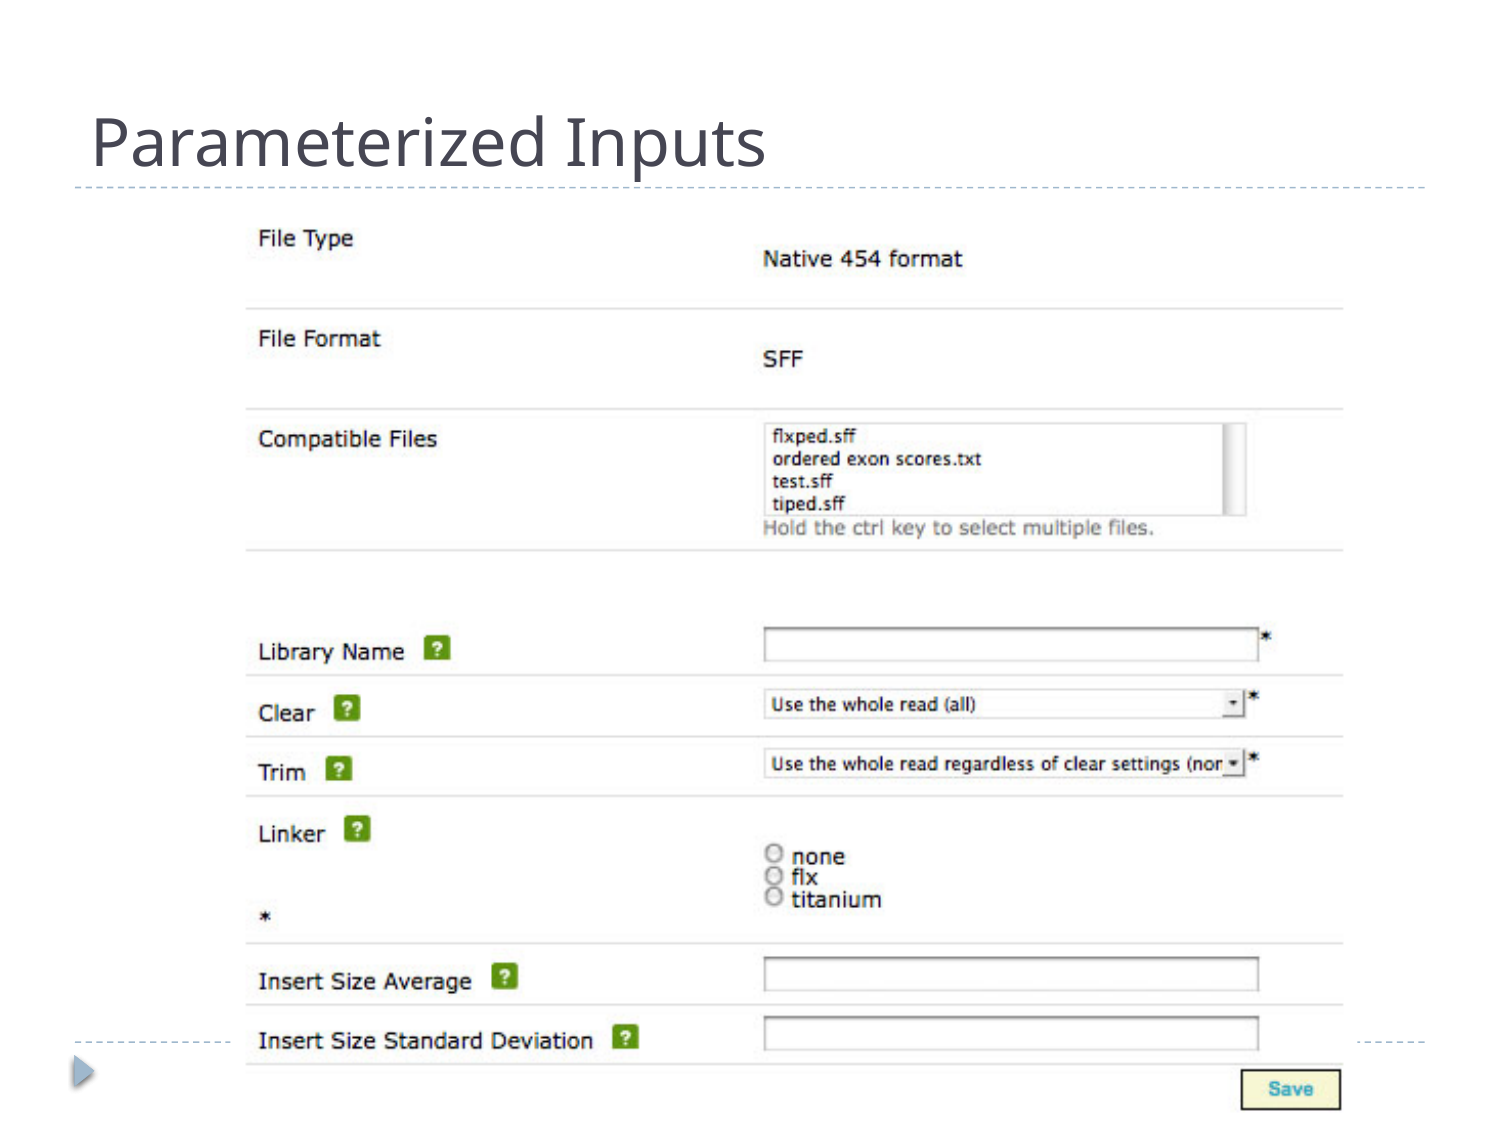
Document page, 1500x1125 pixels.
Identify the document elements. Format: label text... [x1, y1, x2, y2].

title Parameterized Inputs [74, 37, 1426, 188]
picture [230, 203, 1358, 1125]
